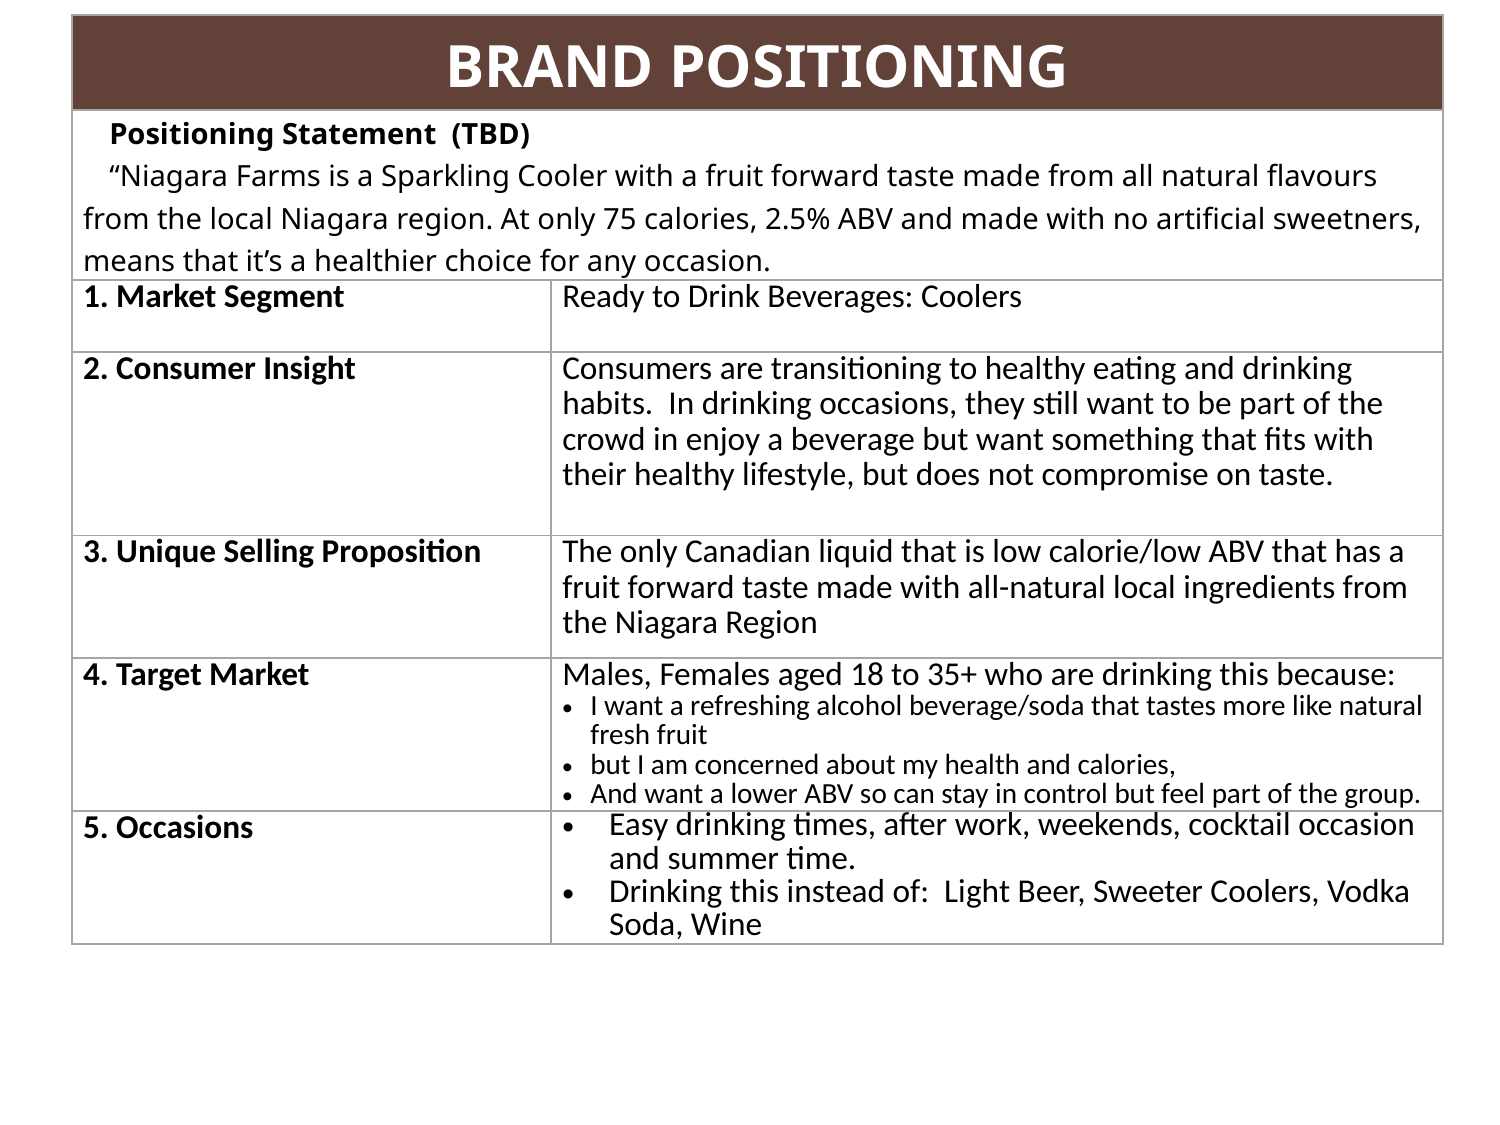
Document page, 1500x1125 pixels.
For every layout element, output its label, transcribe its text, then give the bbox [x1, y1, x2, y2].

table_cell The only Canadian liquid that is low calorie/low ABV that has a fruit forward taste made with all-natural local ingredients from the Niagara Region [552, 536, 1442, 657]
table_cell 5. Occasions [73, 812, 550, 943]
table_cell Easy drinking times, after work, weekends, cocktail occasion and summer time. Drinking this instead of: Light Beer, Sweeter Coolers, Vodka Soda, Wine [552, 812, 1442, 943]
table_cell Males, Females aged 18 to 35+ who are drinking this because: I want a refreshing alcohol beverage/soda that tastes more like natural fresh fruit but I am concerned about my health and calories, And want a lower ABV so can stay in control but feel part of the group. [552, 659, 1442, 810]
table_cell Consumers are transitioning to healthy eating and drinking habits. In drinking occasions, they still want to be part of the crowd in enjoy a beverage but want something that fits with their healthy lifestyle, but does not compromise on taste. [552, 353, 1442, 535]
table_header BRAND POSITIONING [73, 16, 1442, 109]
table_cell 1. Market Segment [73, 281, 550, 351]
table_cell 3. Unique Selling Proposition [73, 536, 550, 657]
table_cell Positioning Statement (TBD) “Niagara Farms is a Sparkling Cooler with a fruit forward taste made from all natural flavours from the local Niagara region. At only 75 calories, 2.5% ABV and made with no artificial sweetners, means that it’s a healthier choice for any occasion. [73, 111, 1442, 279]
table_cell 2. Consumer Insight [73, 353, 550, 535]
table_cell 4. Target Market [73, 659, 550, 810]
table_cell Ready to Drink Beverages: Coolers [552, 281, 1442, 351]
